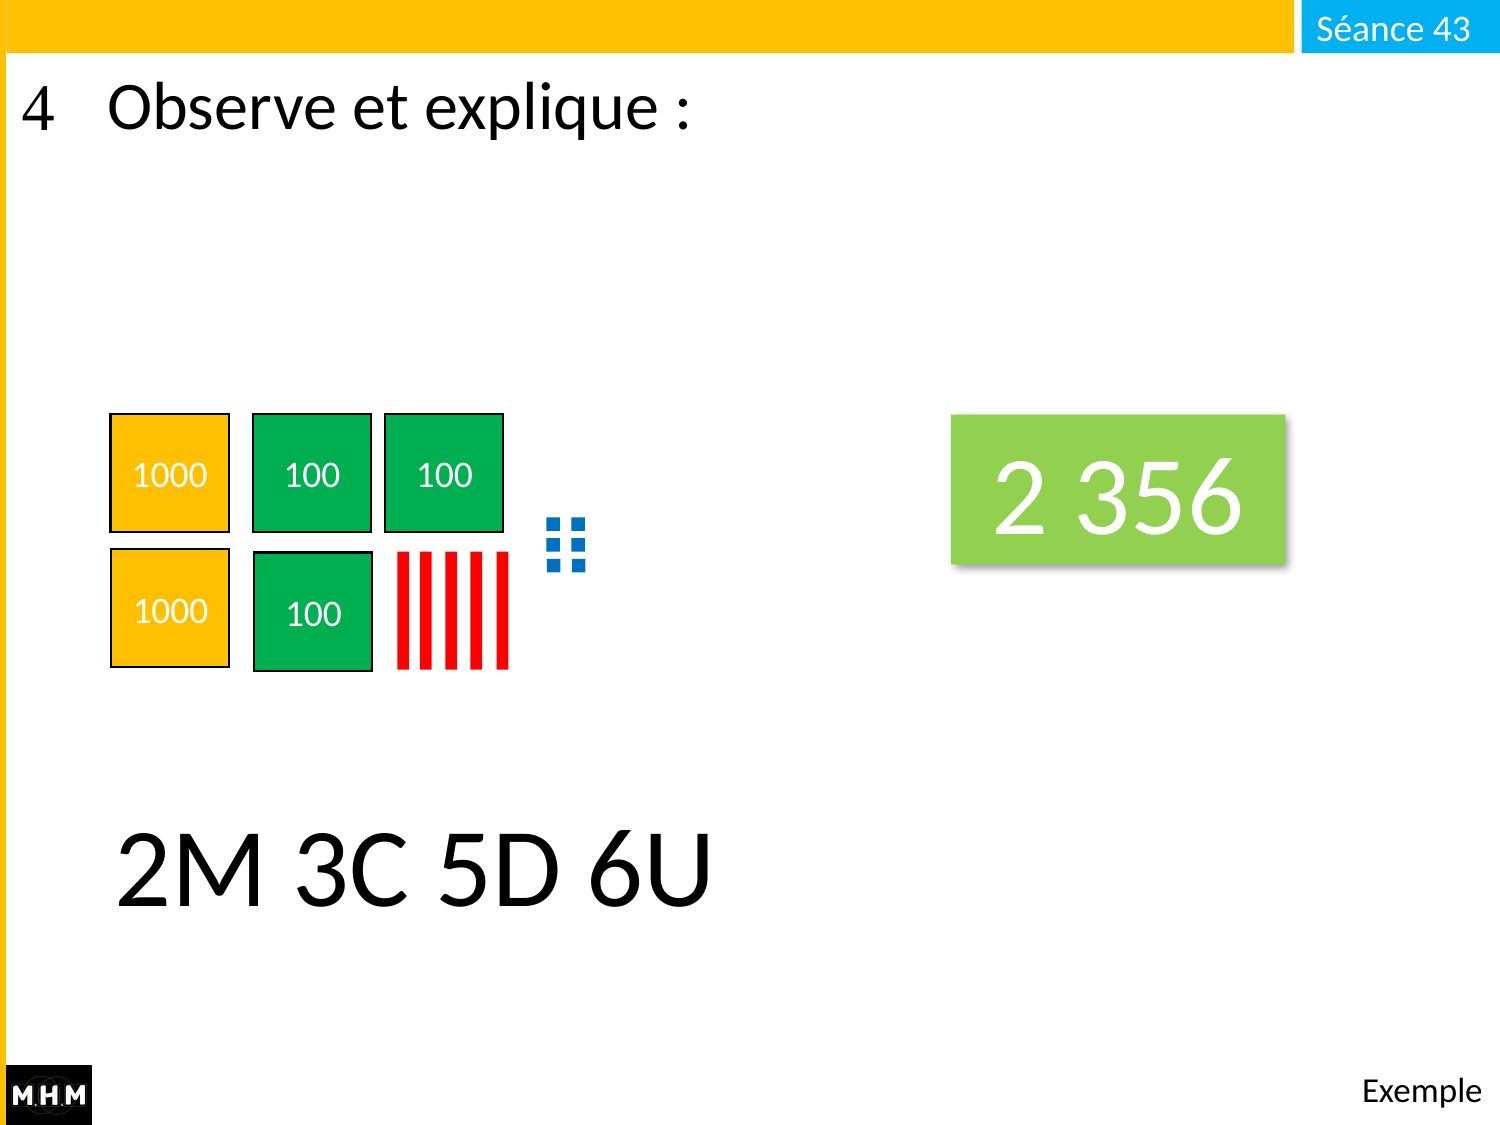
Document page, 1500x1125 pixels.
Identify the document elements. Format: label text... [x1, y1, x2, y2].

text_box [469, 551, 483, 671]
text_box [396, 551, 410, 671]
text_box 1000 [109, 413, 230, 533]
text_box [546, 558, 561, 573]
text_box [419, 551, 433, 671]
text_box 2 356 [951, 414, 1286, 565]
text_box 100 [252, 413, 372, 533]
text_box 100 [253, 551, 373, 672]
picture [6, 1065, 92, 1125]
text_box [570, 516, 586, 532]
text_box 2M 3C 5D 6U [99, 786, 804, 937]
text_box [545, 537, 561, 553]
text_box [545, 516, 561, 532]
list Exemple [1344, 1064, 1500, 1125]
text_box 100 [384, 413, 504, 533]
text_box [571, 558, 586, 573]
text_box [496, 551, 509, 671]
text_box [570, 537, 586, 553]
title Observe et explique : [92, 62, 1387, 152]
text_box 1000 [110, 548, 230, 668]
text_box [444, 551, 458, 671]
